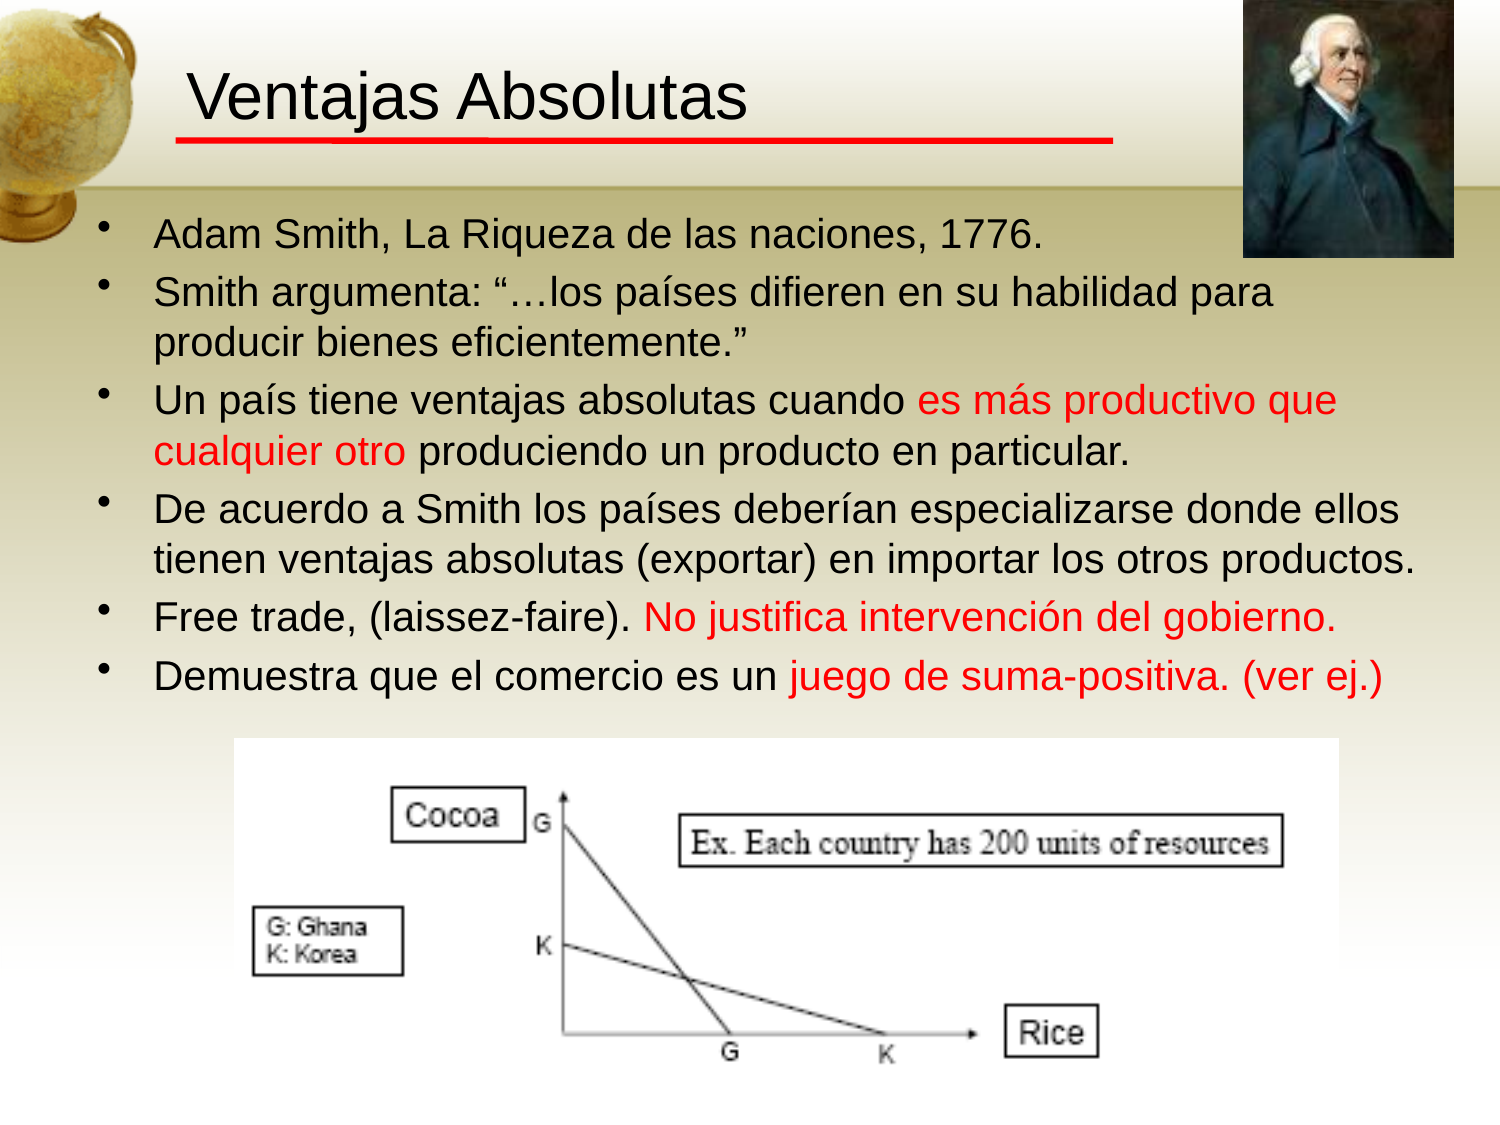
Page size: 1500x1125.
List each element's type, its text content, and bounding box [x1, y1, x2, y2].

list Adam Smith, La Riqueza de las naciones, 1776. Smith argumenta: “…los países difieren en su habilidad para producir bienes eficientemente.” Un país tiene ventajas absolutas cuando es más productivo que cualquier otro produciendo un producto en particular. De acuerdo a Smith los países deberían especializarse donde ellos tienen ventajas absolutas (exportar) en importar los otros productos. Free trade, (laissez-faire). No justifica intervención del gobierno. Demuestra que el comercio es un juego de suma-positiva. (ver ej.) [81, 198, 1442, 727]
title Ventajas Absolutas [170, 36, 1238, 141]
picture [0, 0, 1500, 1125]
